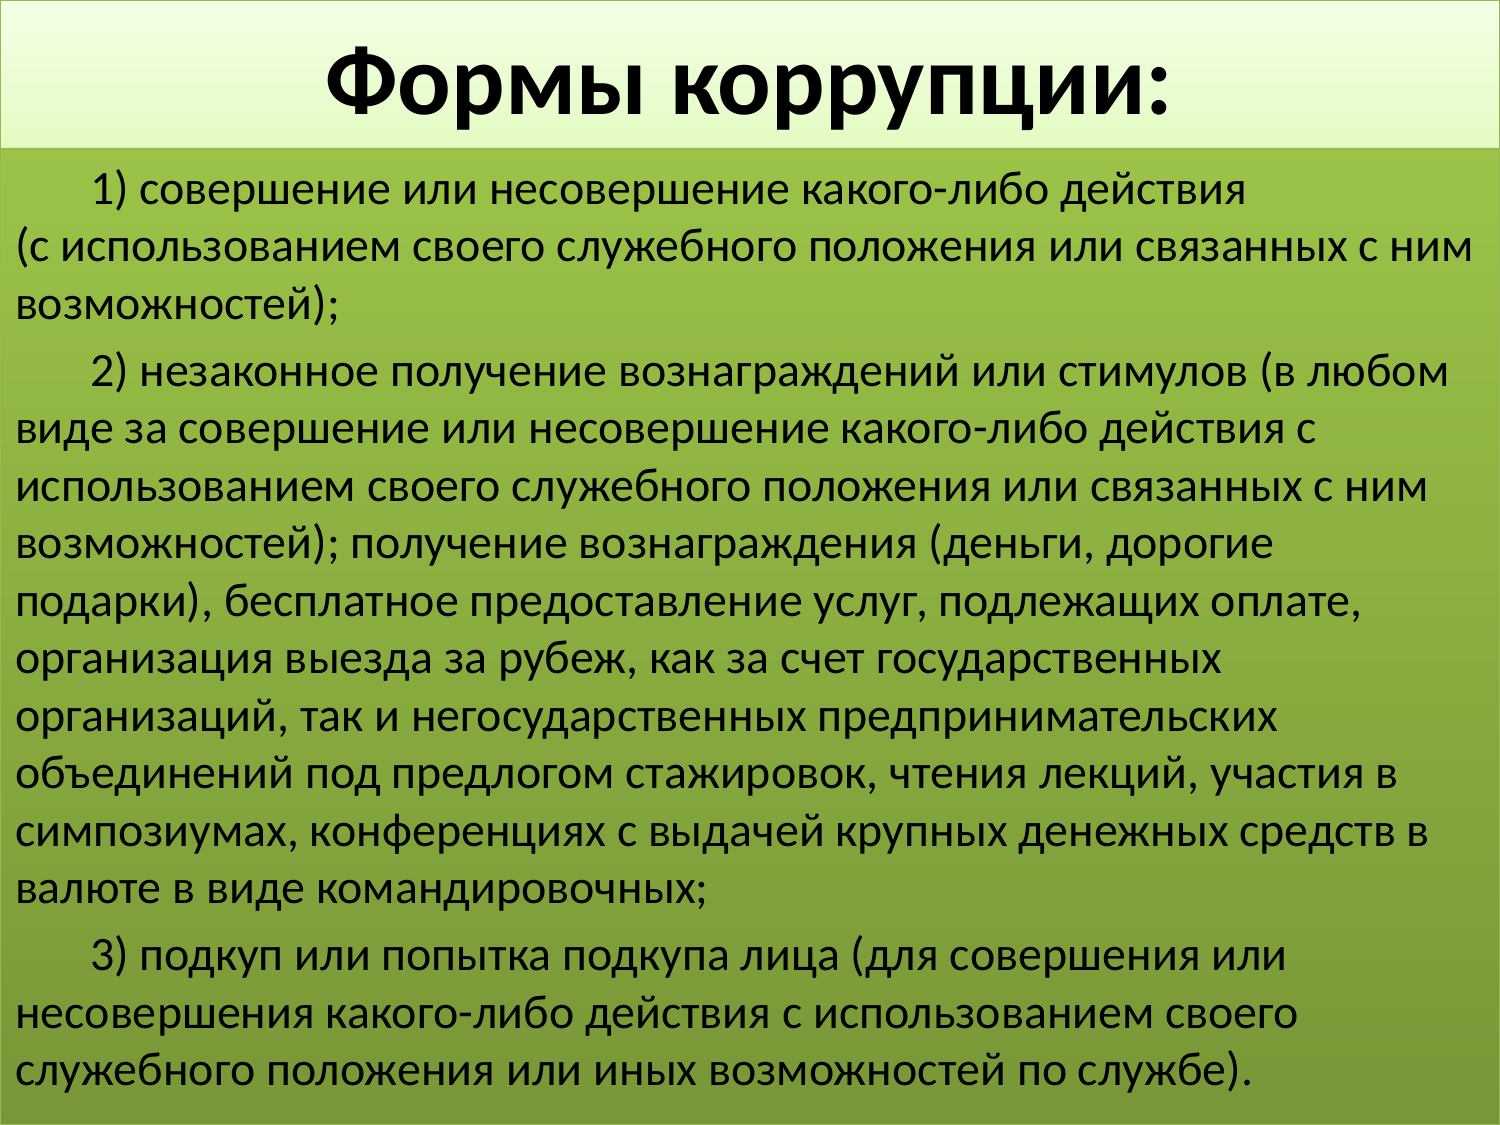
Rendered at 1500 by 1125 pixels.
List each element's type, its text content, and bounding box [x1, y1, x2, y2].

title Формы коррупции: [0, 0, 1500, 148]
subtitle 1) совершение или несовершение какого-либо действия (с использованием своего служебного положения или связанных с ним возможностей); 2) незаконное получение вознаграждений или стимулов (в любом виде за совершение или несовершение какого-либо действия с использованием своего служебного положения или связанных с ним возможностей); получение вознаграждения (деньги, дорогие подарки), бесплатное предоставление услуг, подлежащих оплате, организация выезда за рубеж, как за счет государственных организаций, так и негосударственных предпринимательских объединений под предлогом стажировок, чтения лекций, участия в симпозиумах, конференциях с выдачей крупных денежных средств в валюте в виде командировочных; 3) подкуп или попытка подкупа лица (для совершения или несовершения какого-либо действия с использованием своего служебного положения или иных возможностей по службе). [0, 148, 1500, 1125]
